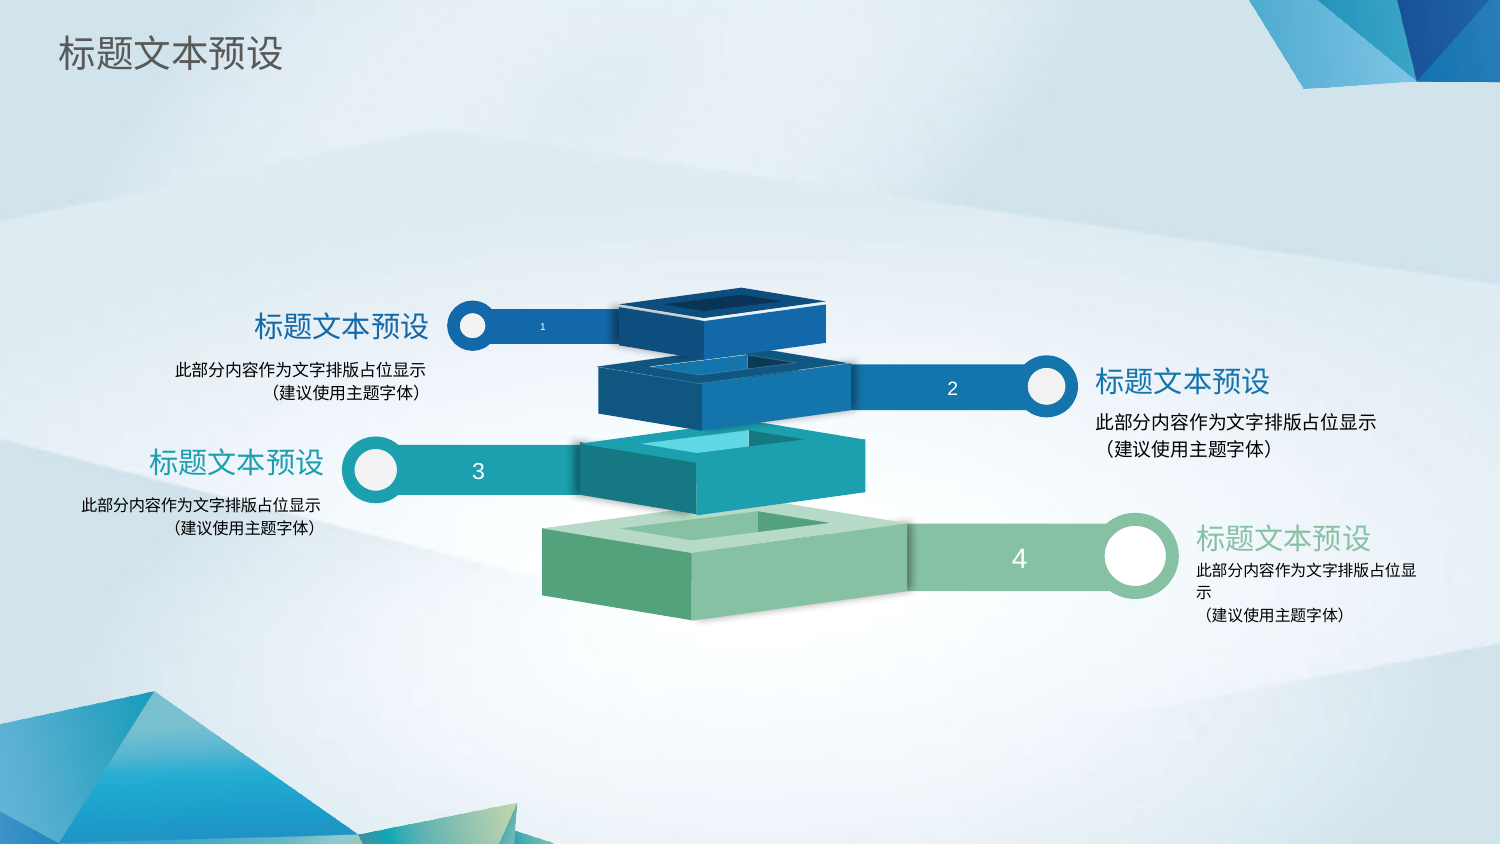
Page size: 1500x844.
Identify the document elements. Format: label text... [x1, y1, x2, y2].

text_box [163, 306, 454, 414]
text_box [1071, 361, 1409, 468]
text_box 标题文本预设 [41, 20, 302, 86]
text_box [347, 420, 866, 516]
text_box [453, 287, 827, 360]
picture [0, 0, 1500, 844]
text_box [541, 498, 1173, 621]
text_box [595, 345, 1073, 432]
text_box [73, 442, 349, 550]
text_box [1172, 519, 1427, 625]
